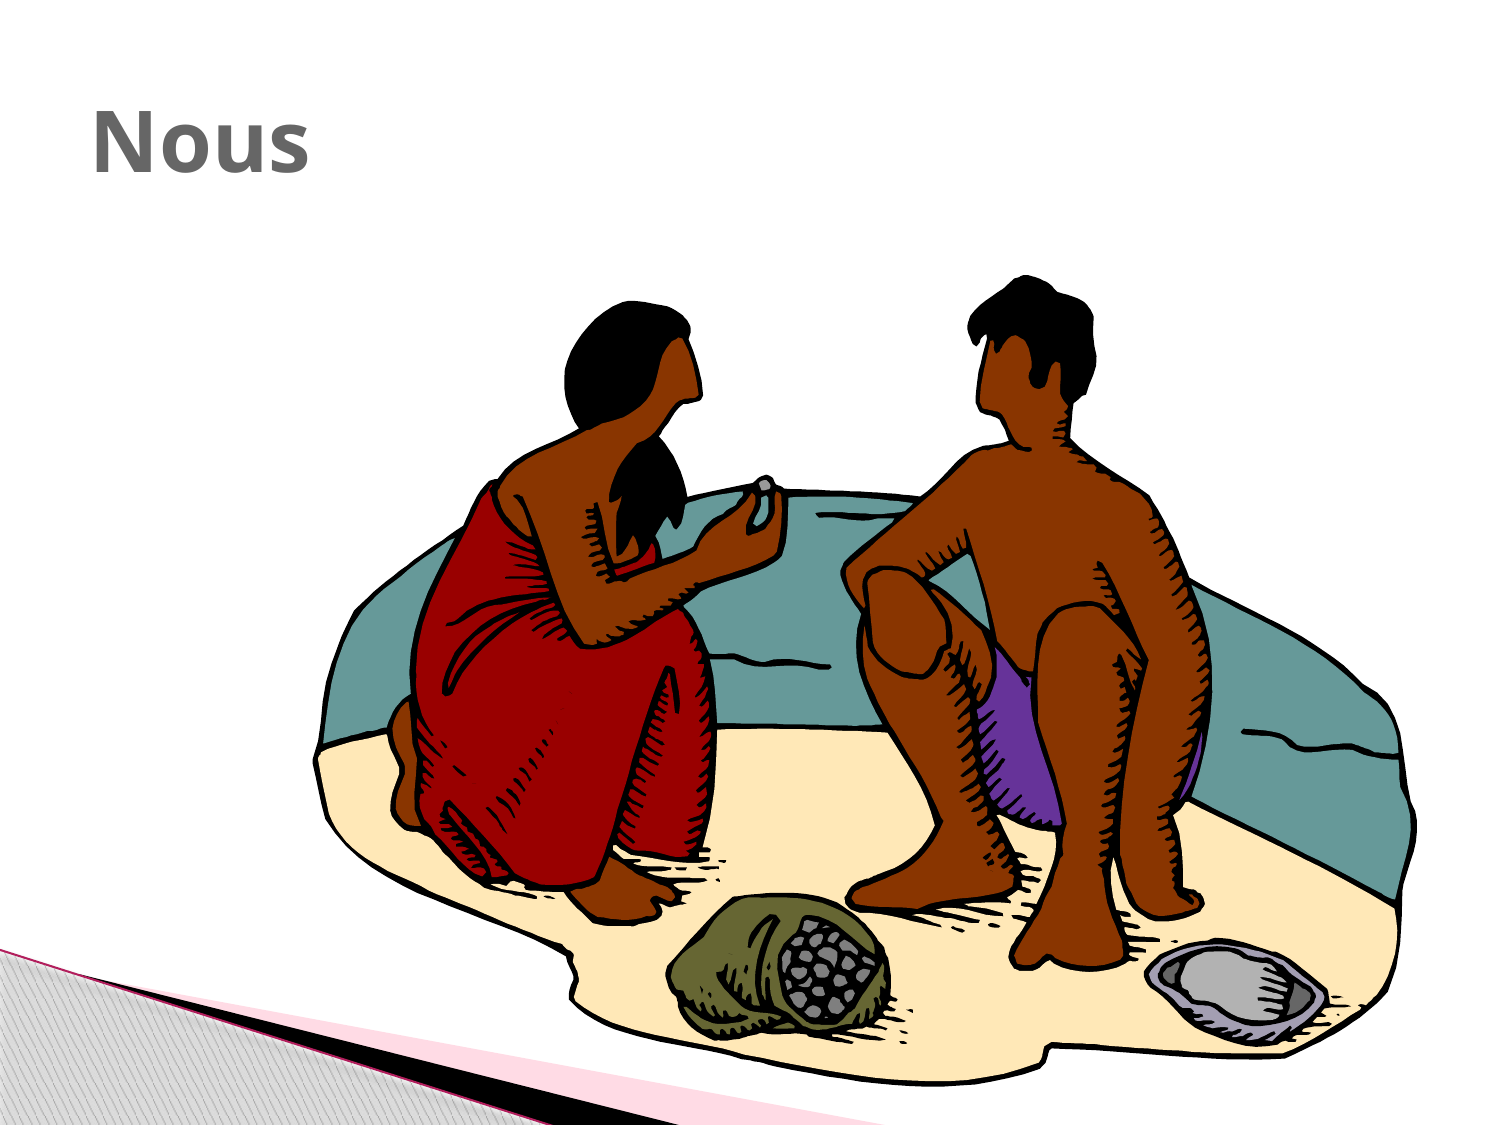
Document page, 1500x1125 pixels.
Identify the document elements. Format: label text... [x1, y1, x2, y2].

picture [312, 274, 1426, 1101]
title Nous [75, 45, 1425, 233]
